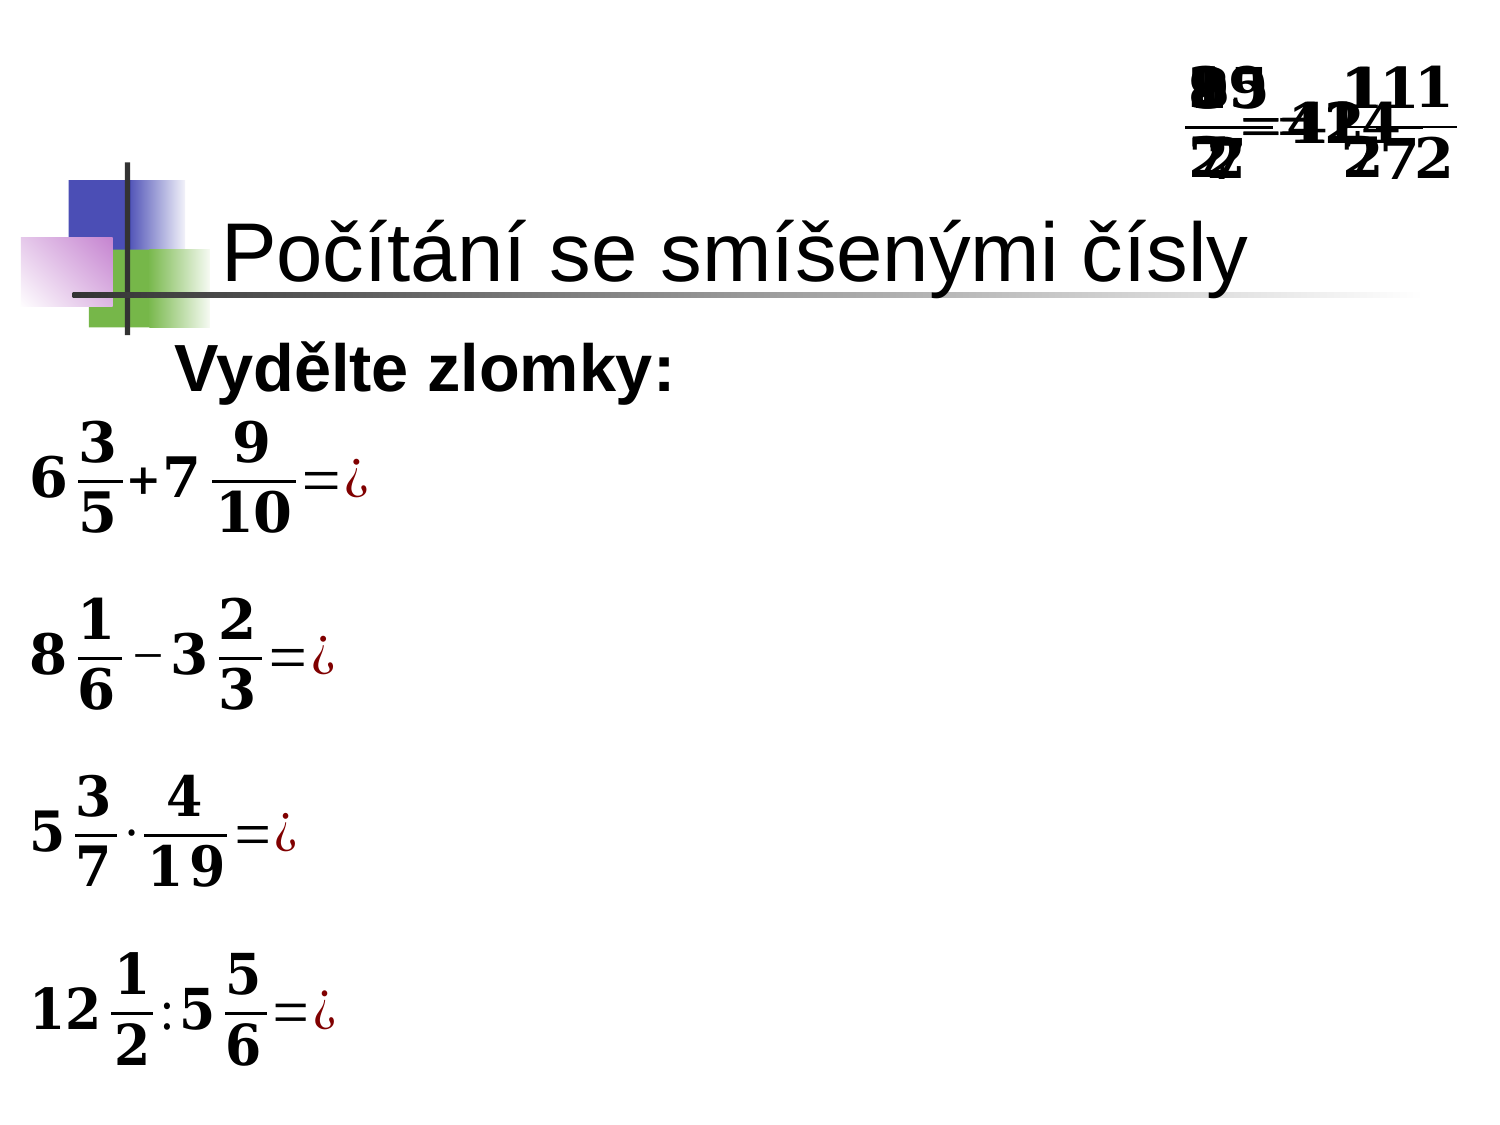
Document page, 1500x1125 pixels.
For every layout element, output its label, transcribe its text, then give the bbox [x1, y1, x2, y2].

text_box Počítání se smíšenými čísly [181, 191, 1289, 306]
text_box Vydělte zlomky: [88, 317, 762, 413]
